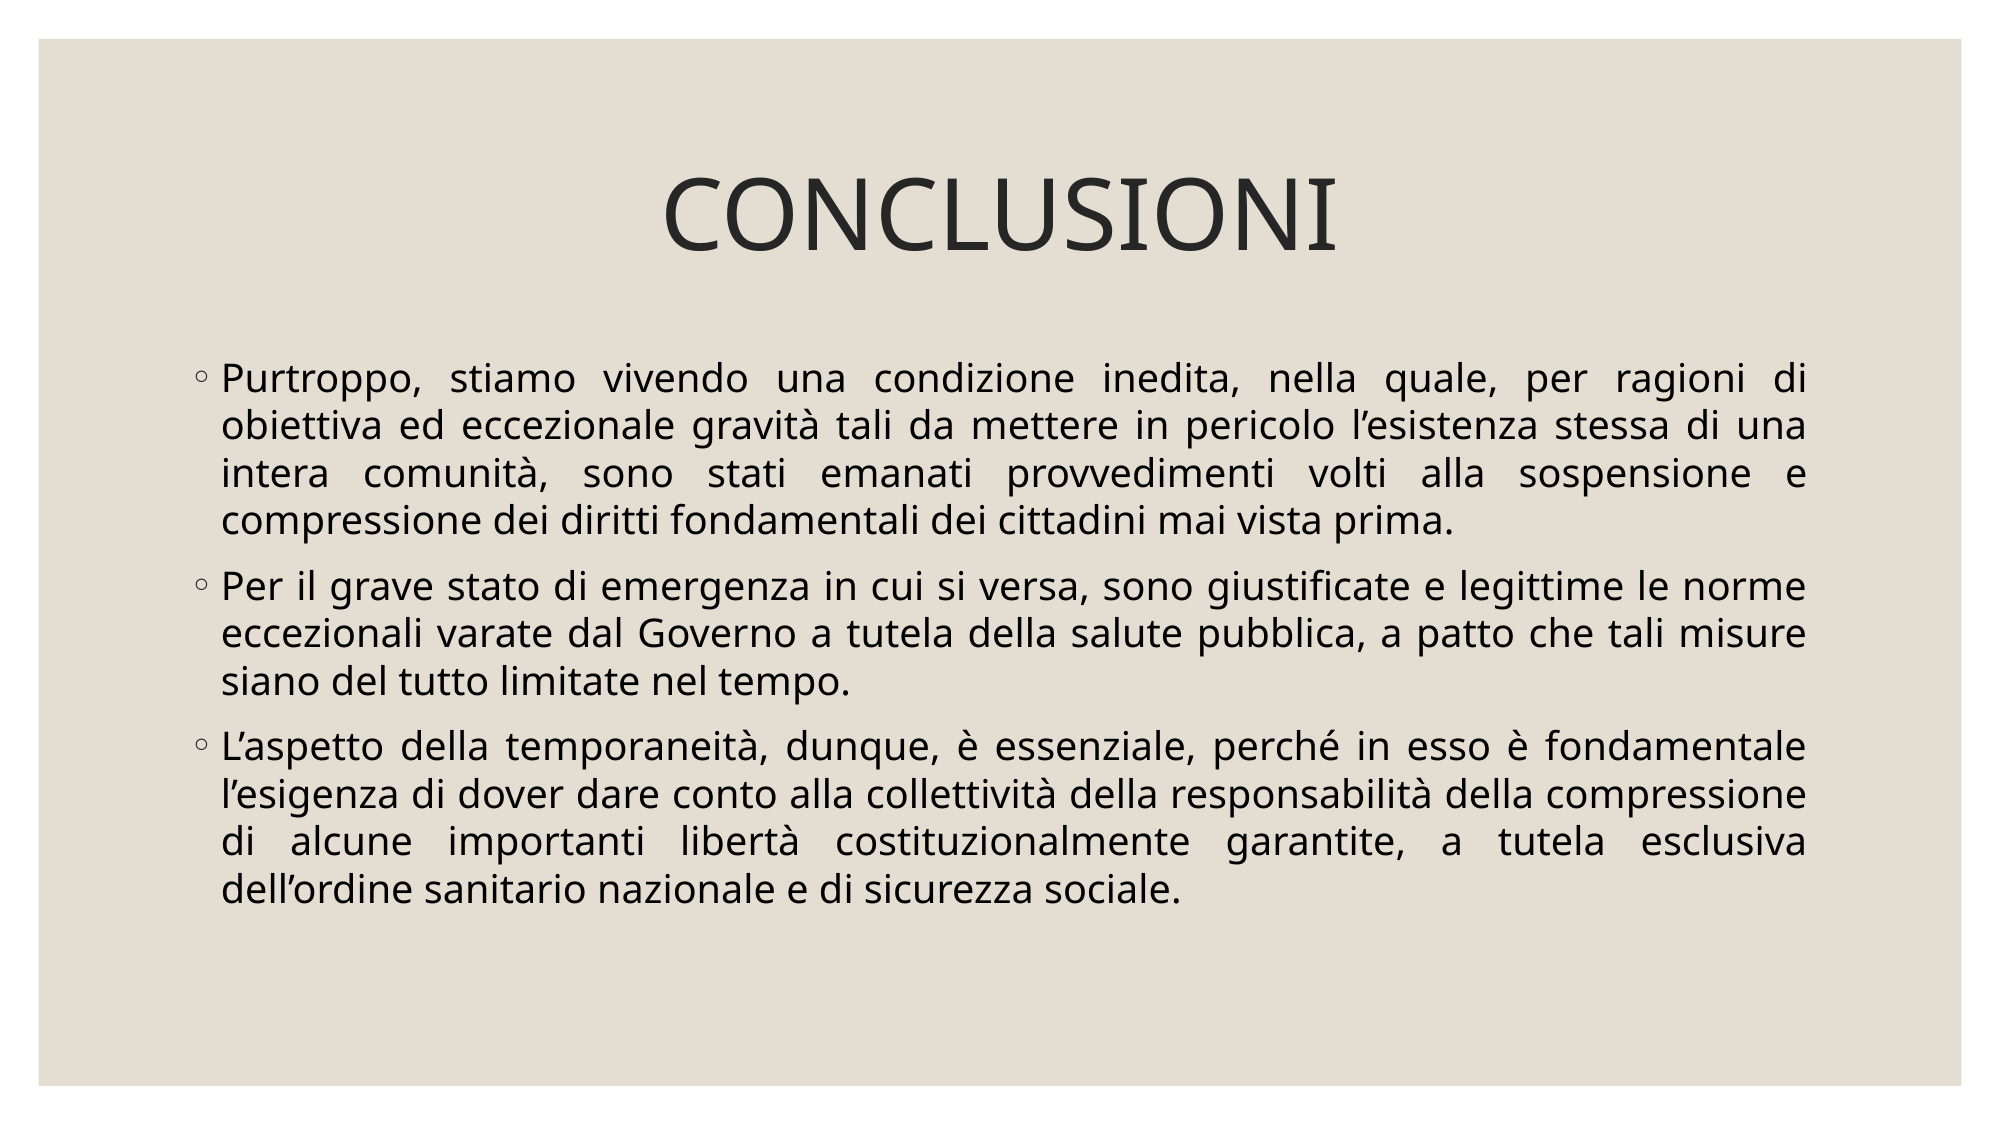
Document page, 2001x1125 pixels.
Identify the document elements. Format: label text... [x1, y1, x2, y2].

list Purtroppo, stiamo vivendo una condizione inedita, nella quale, per ragioni di obiettiva ed eccezionale gravità tali da mettere in pericolo l’esistenza stessa di una intera comunità, sono stati emanati provvedimenti volti alla sospensione e compressione dei diritti fondamentali dei cittadini mai vista prima. Per il grave stato di emergenza in cui si versa, sono giustificate e legittime le norme eccezionali varate dal Governo a tutela della salute pubblica, a patto che tali misure siano del tutto limitate nel tempo. L’aspetto della temporaneità, dunque, è essenziale, perché in esso è fondamentale l’esigenza di dover dare conto alla collettività della responsabilità della compressione di alcune importanti libertà costituzionalmente garantite, a tutela esclusiva dell’ordine sanitario nazionale e di sicurezza sociale. [174, 345, 1825, 990]
title CONCLUSIONI [174, 105, 1825, 331]
